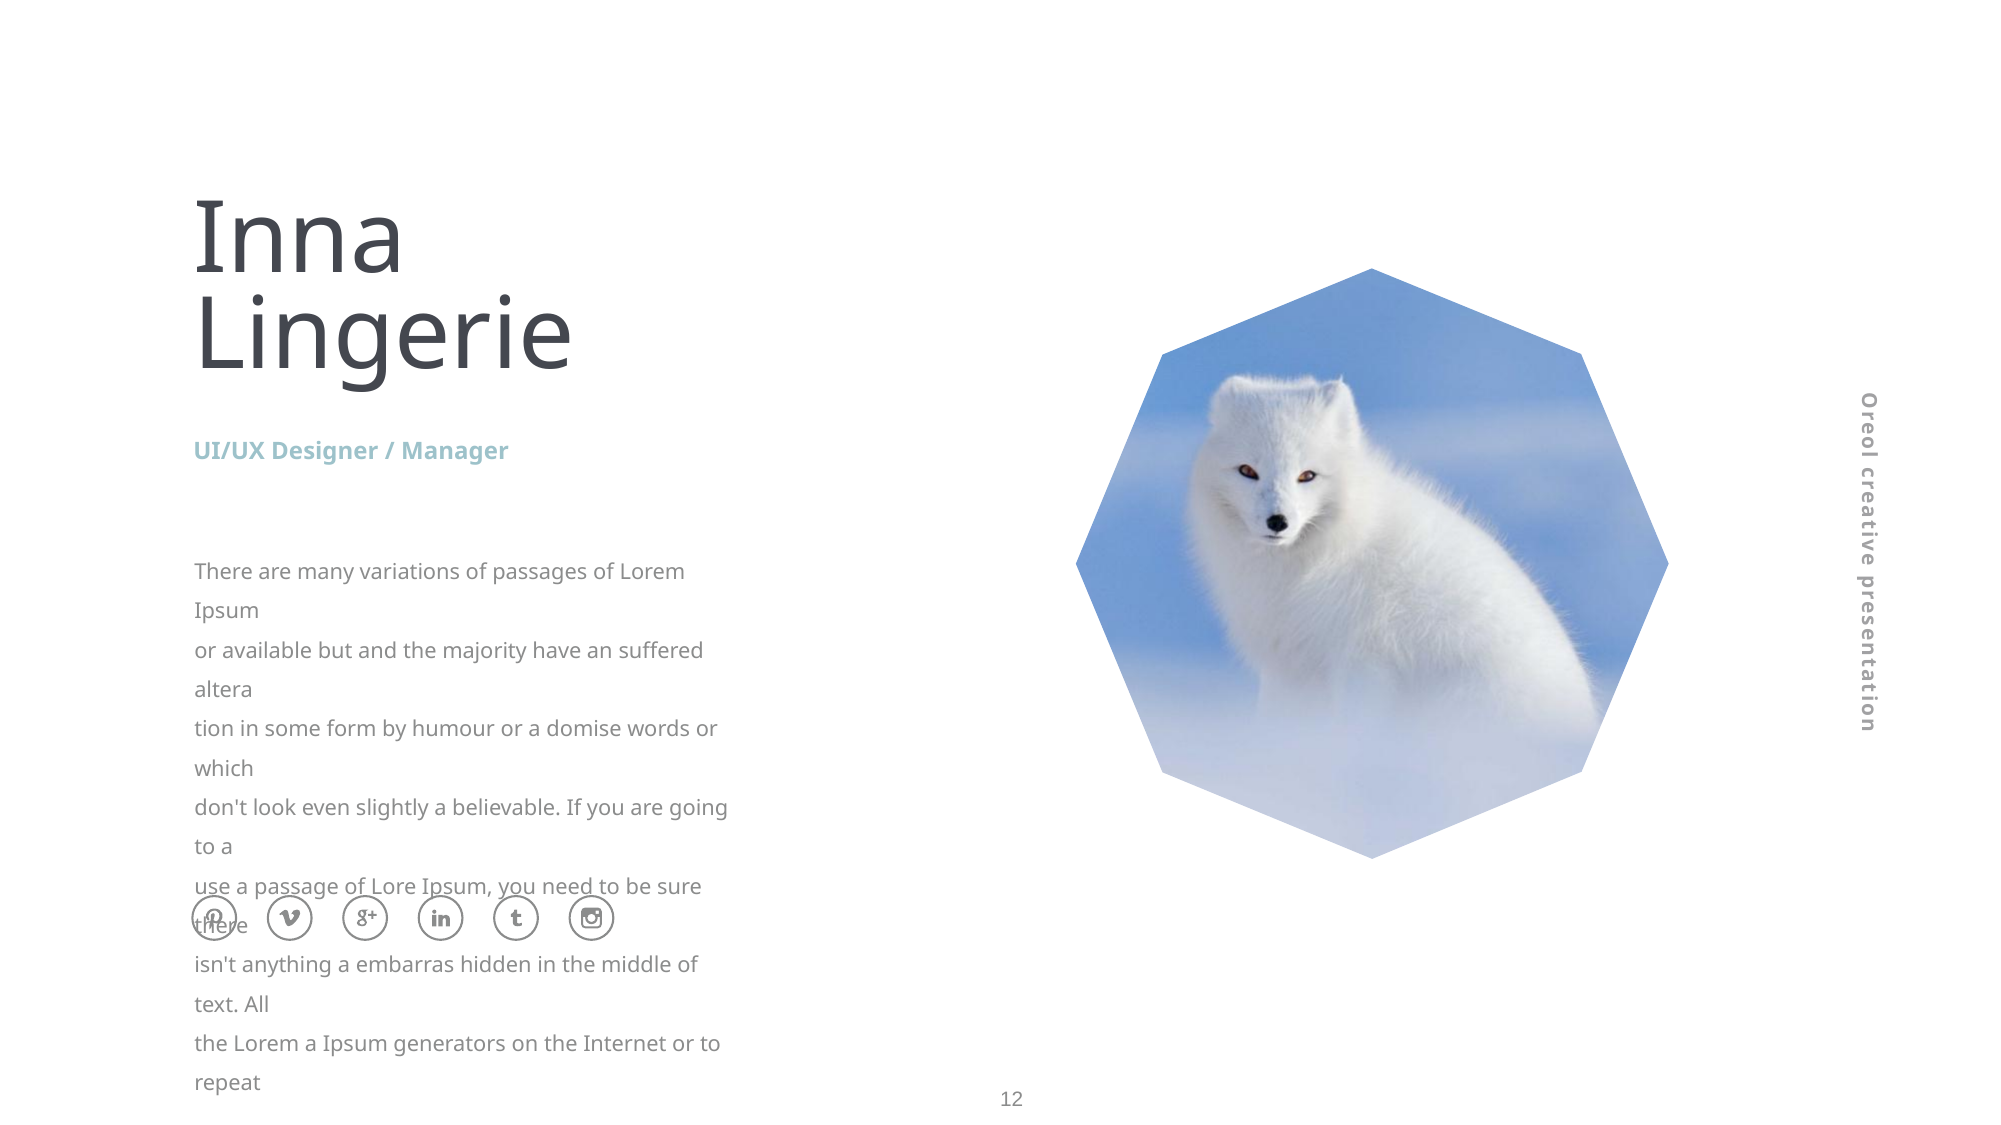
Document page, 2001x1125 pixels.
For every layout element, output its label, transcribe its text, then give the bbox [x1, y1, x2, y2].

title Inna Lingerie [181, 183, 680, 402]
text_box [266, 895, 313, 941]
text_box [342, 895, 389, 941]
list There are many variations of passages of Lorem Ipsum or available but and the majority have an suffered altera tion in some form by humour or a domise words or which don't look even slightly a believable. If you are going to a use a passage of Lore Ipsum, you need to be sure there isn't anything a embarras hidden in the middle of text. All the Lorem a Ipsum generators on the Internet or to repeat [182, 532, 761, 806]
text_box [493, 895, 539, 941]
text_box Oreol creative presentation [1852, 386, 1902, 738]
text_box [191, 895, 238, 941]
picture [1003, 0, 1765, 1125]
text_box [568, 895, 615, 941]
text_box UI/UX Designer / Manager [187, 415, 516, 471]
text_box [417, 895, 464, 941]
